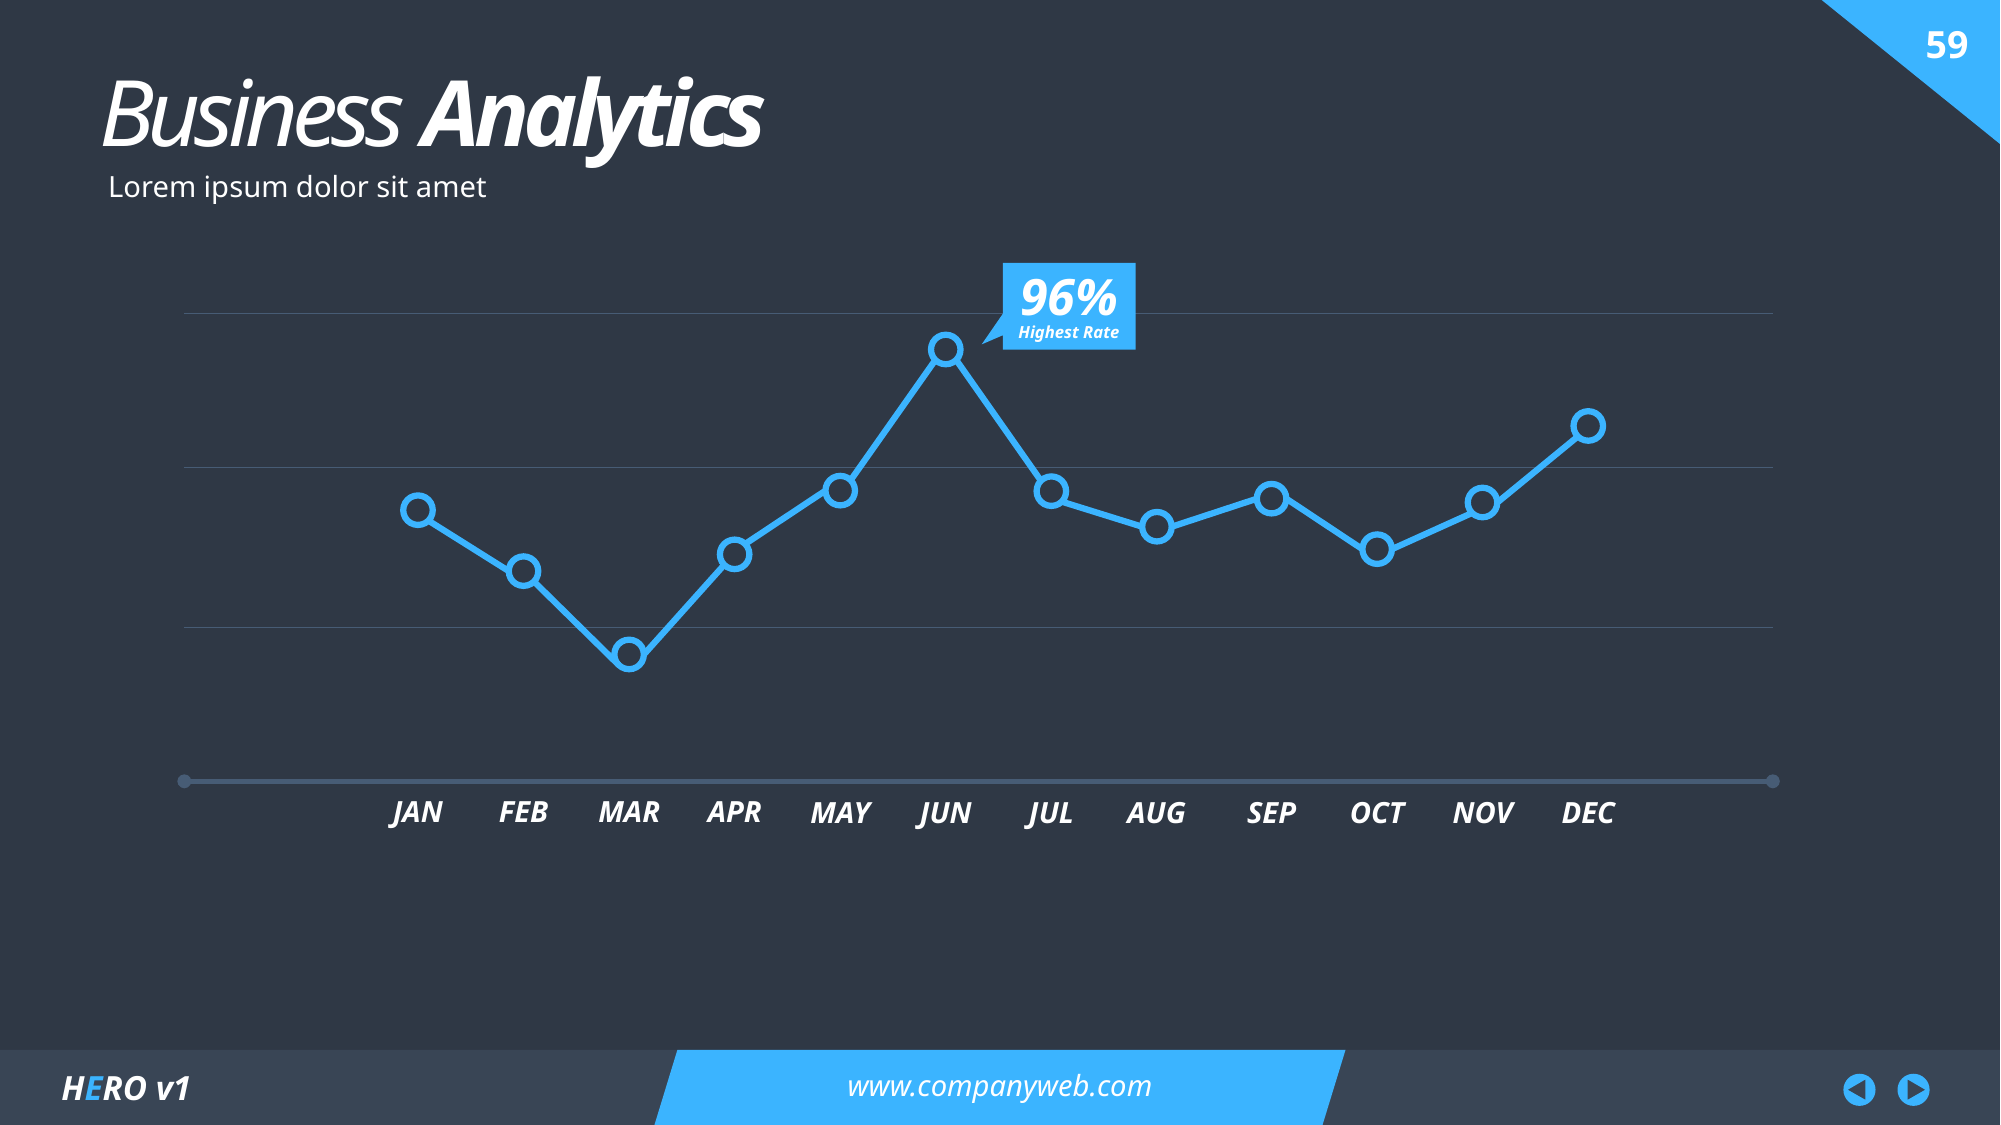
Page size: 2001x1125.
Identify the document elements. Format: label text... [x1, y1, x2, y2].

text_box Business Analytics [84, 63, 1171, 169]
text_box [995, 262, 1143, 350]
text_box Lorem ipsum dolor sit amet [93, 169, 785, 207]
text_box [184, 313, 1773, 841]
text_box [403, 334, 1604, 670]
